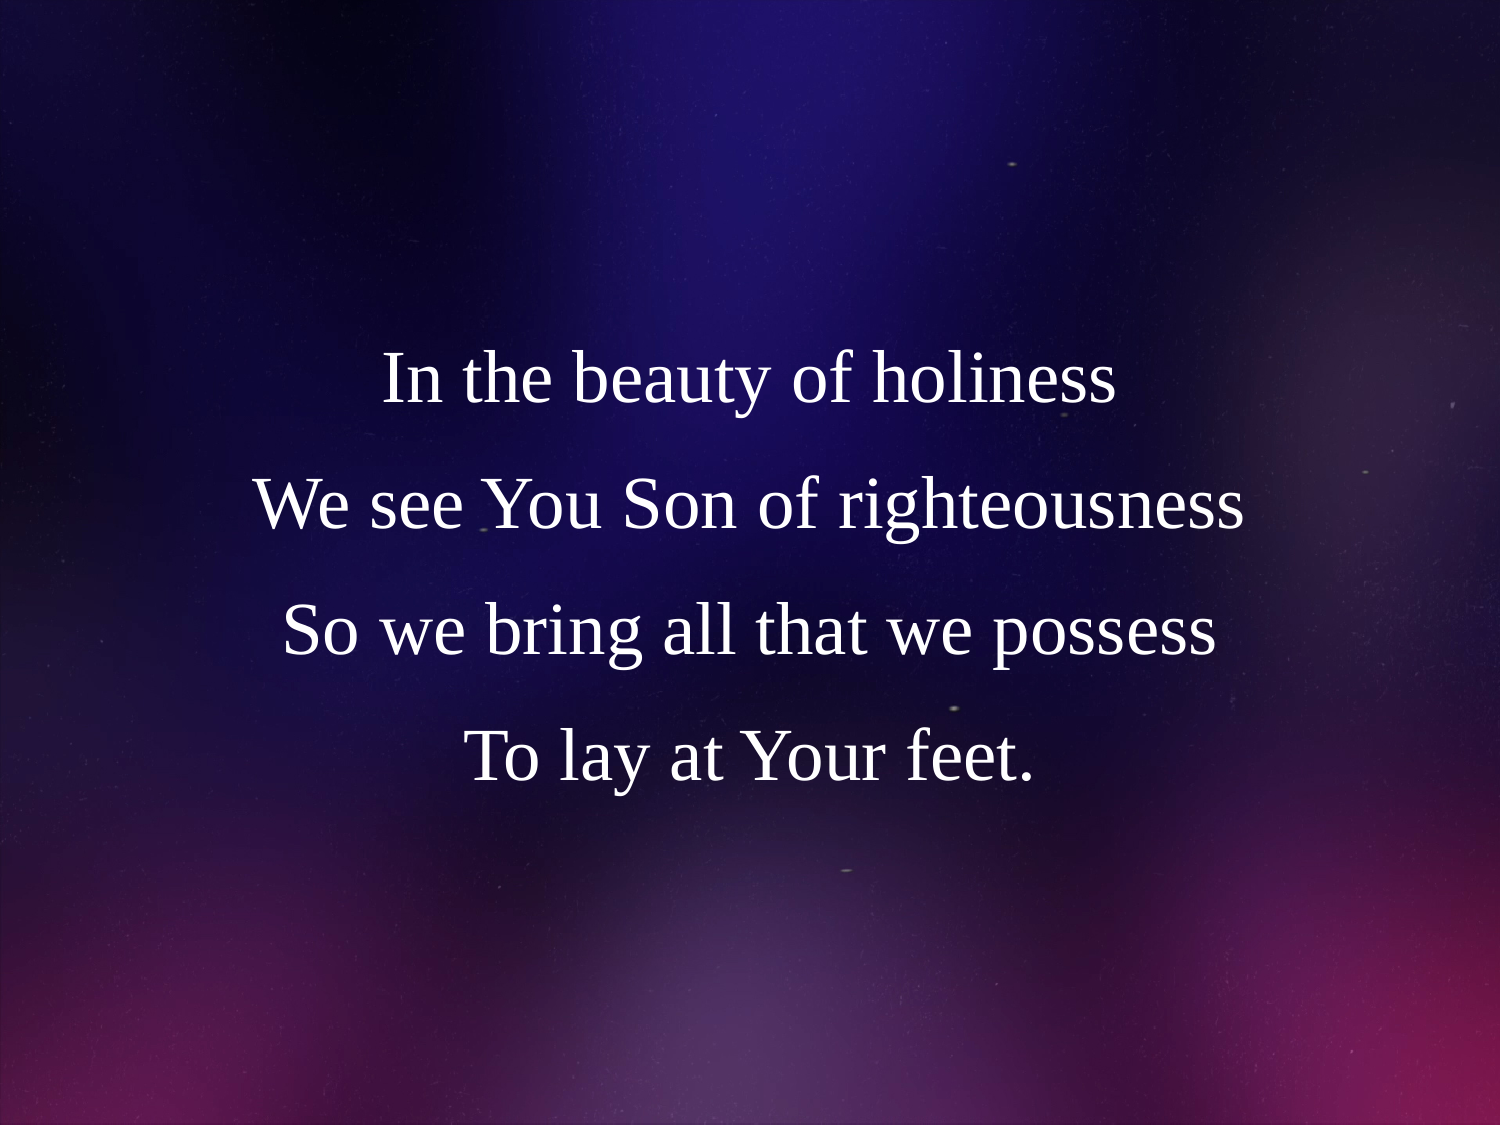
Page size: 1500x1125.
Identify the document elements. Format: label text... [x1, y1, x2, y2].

title In the beauty of holiness We see You Son of righteousness So we bring all that we possess To lay at Your feet. [37, 450, 1463, 638]
picture [0, 0, 1500, 1125]
